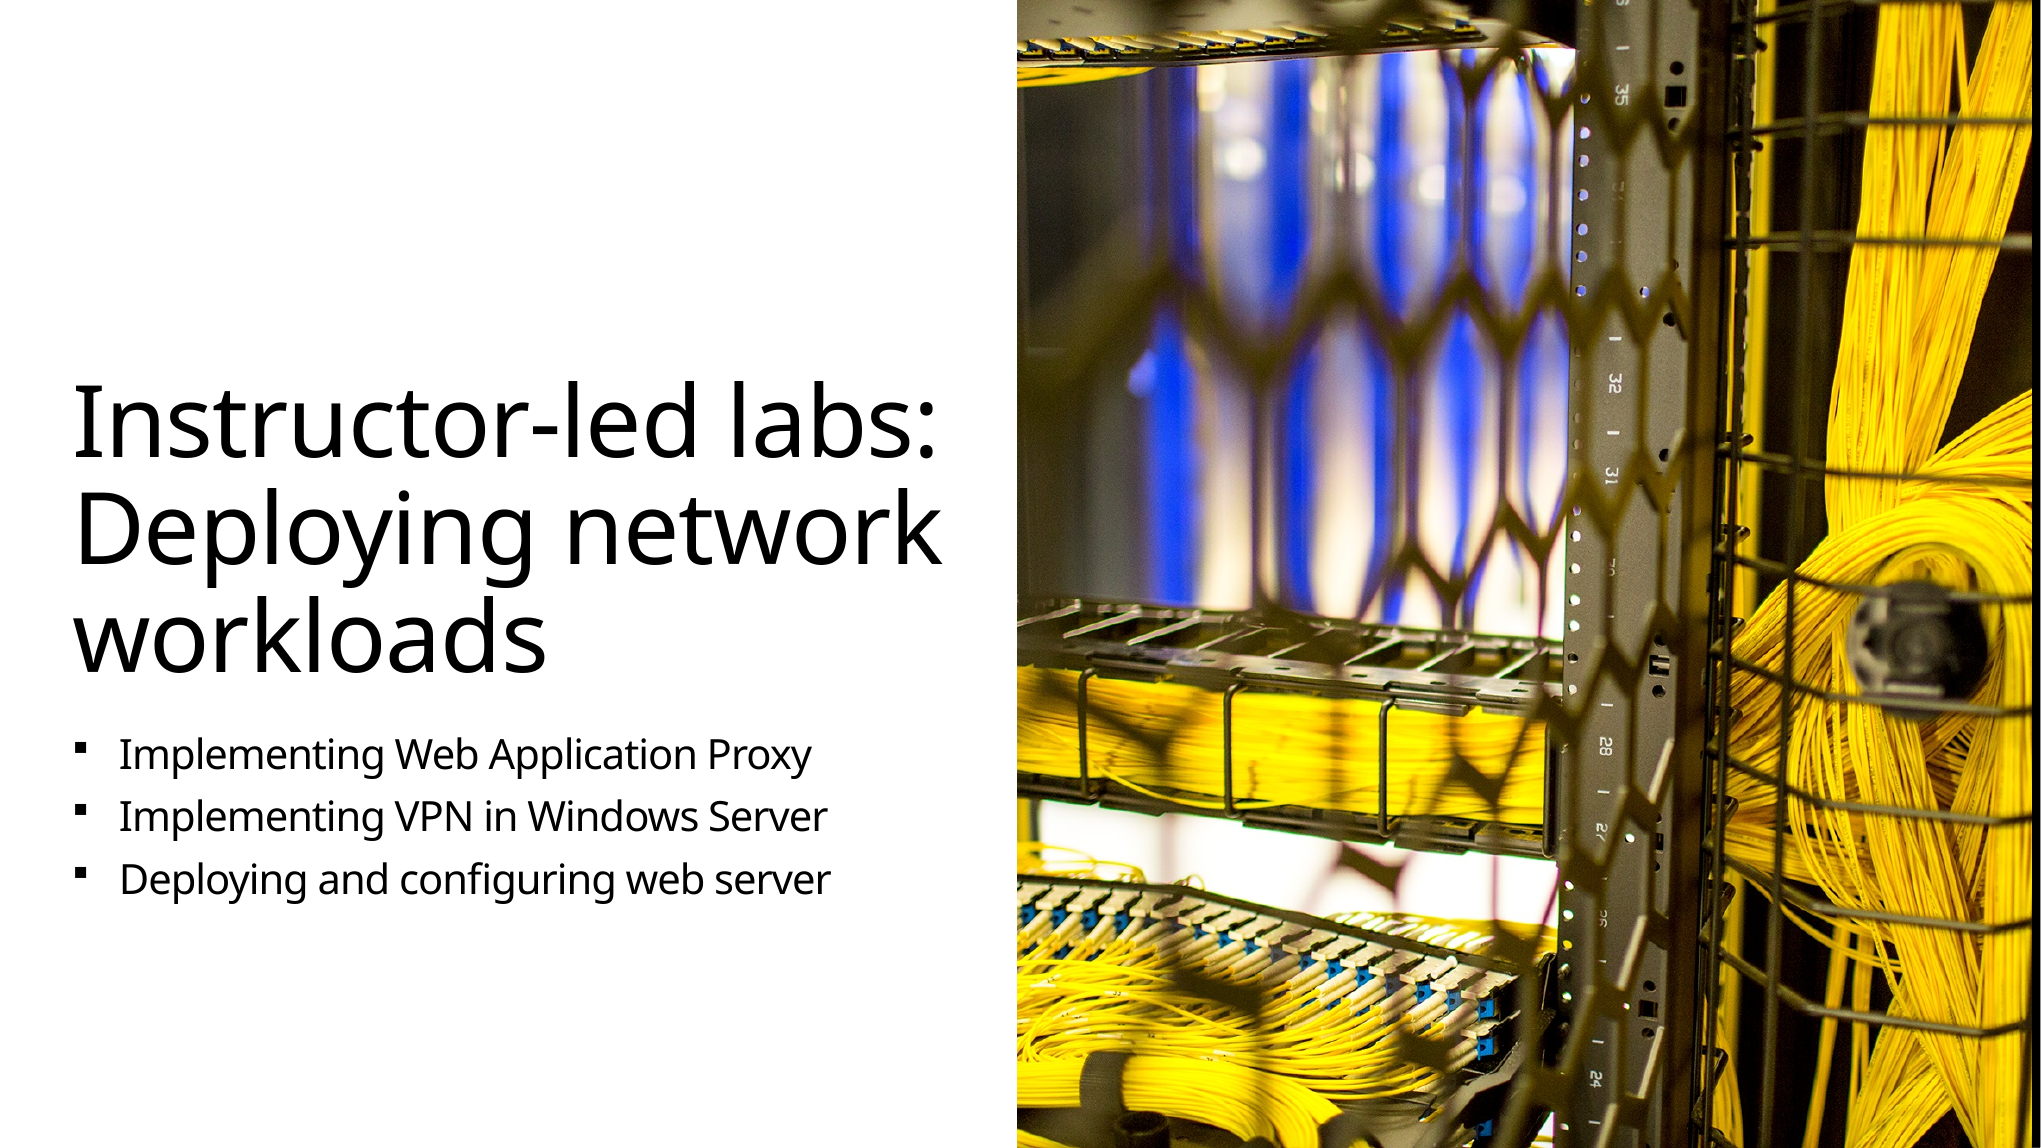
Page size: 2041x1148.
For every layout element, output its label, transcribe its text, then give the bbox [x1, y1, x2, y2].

title Instructor-led labs: Deploying network workloads [71, 424, 981, 725]
subtitle Implementing Web Application Proxy Implementing VPN in Windows Server Deploying and configuring web server [71, 727, 981, 1005]
picture [1017, 0, 2032, 1148]
